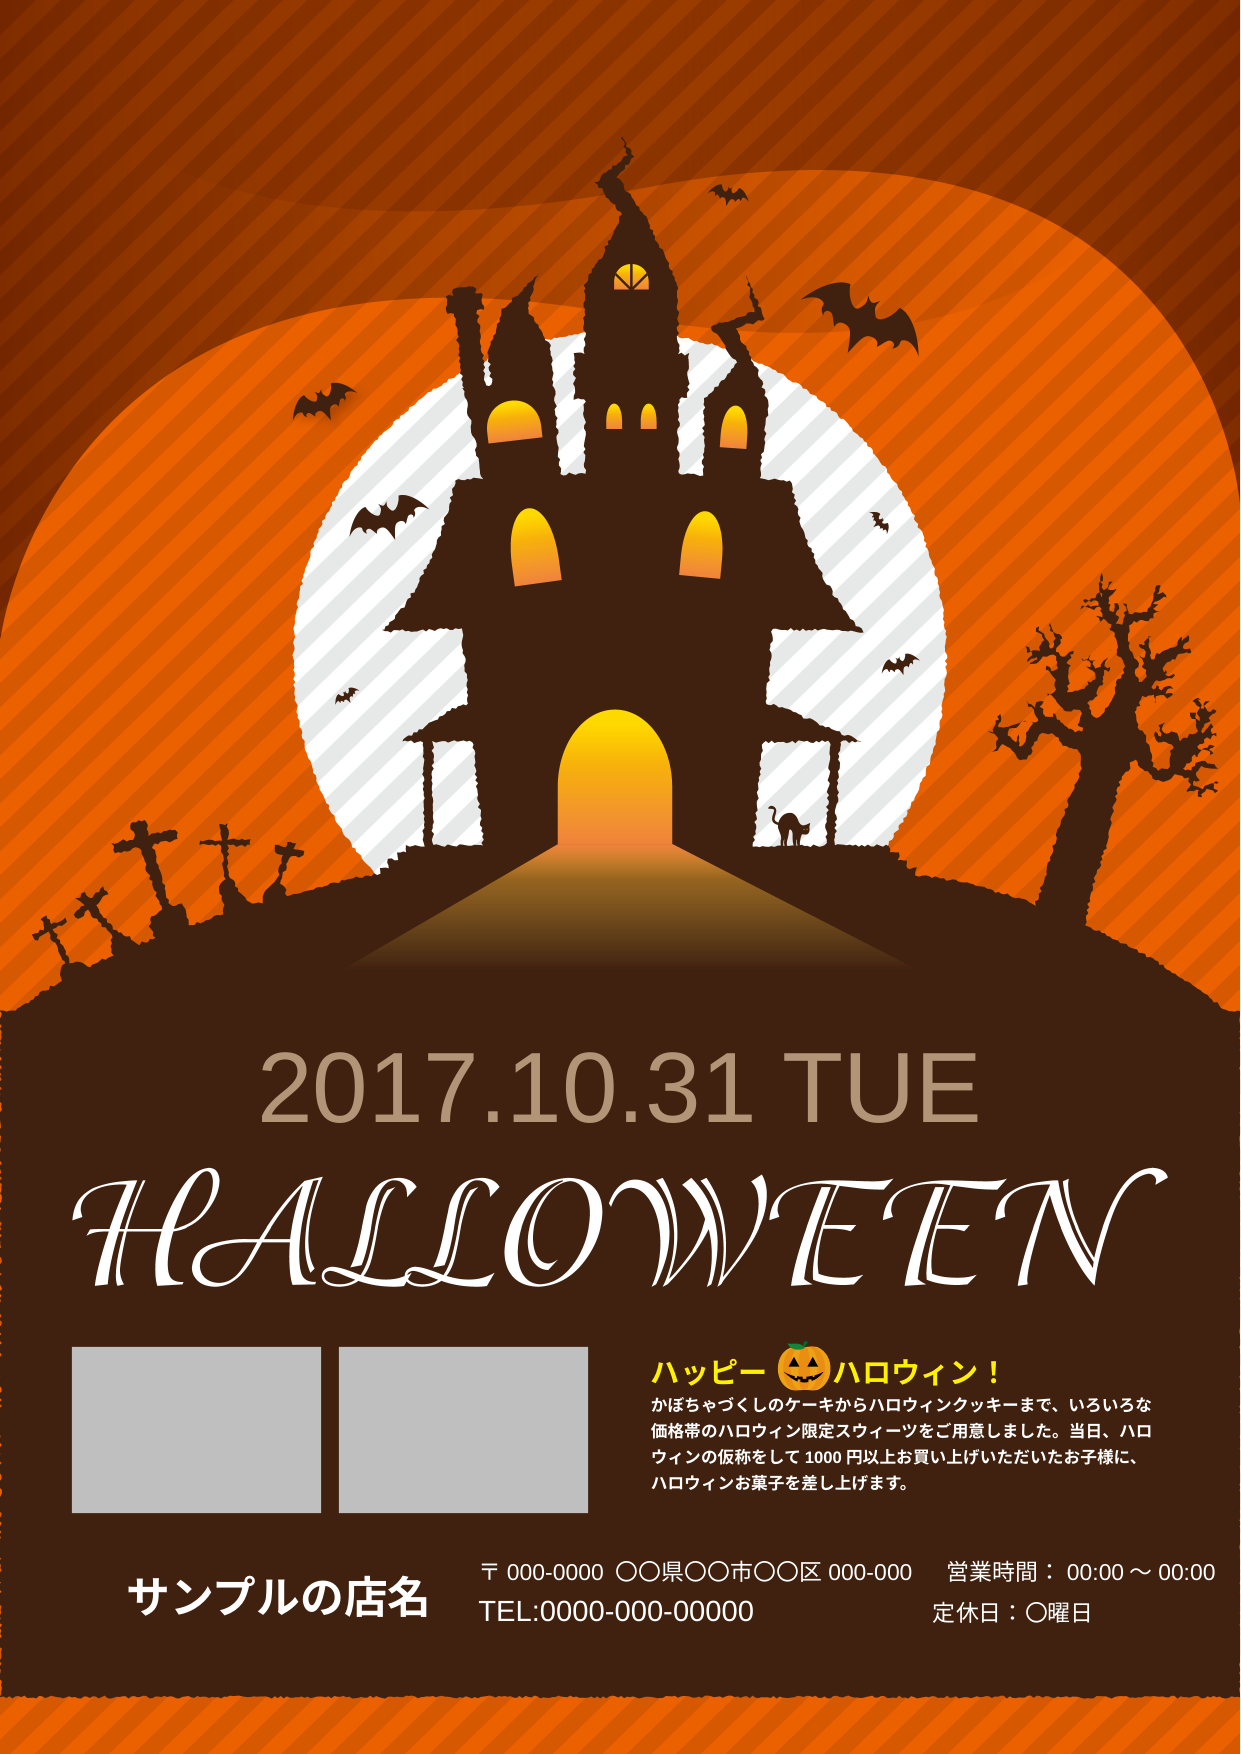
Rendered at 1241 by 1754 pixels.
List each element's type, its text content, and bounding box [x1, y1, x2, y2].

text_box ハッピー ハロウィン！ かぼちゃづくしのケーキからハロウィンクッキーまで、いろいろな価格帯のハロウィン限定スウィーツをご用意しました。当日、ハロウィンの仮称をして1000円以上お買い上げいただいたお子様に、ハロウィンお菓子を差し上げます。 [636, 1346, 1168, 1501]
picture [0, 0, 1241, 1754]
text_box サンプルの店名 [111, 1562, 463, 1630]
text_box [71, 1346, 322, 1514]
text_box [338, 1346, 589, 1514]
text_box 2017.10.31 TUE [216, 1015, 1024, 1150]
text_box 〒000-0000 〇〇県〇〇市〇〇区000-000 営業時間：00:00～00:00 TEL:0000-000-00000 定休日：〇曜日 [463, 1544, 1240, 1635]
